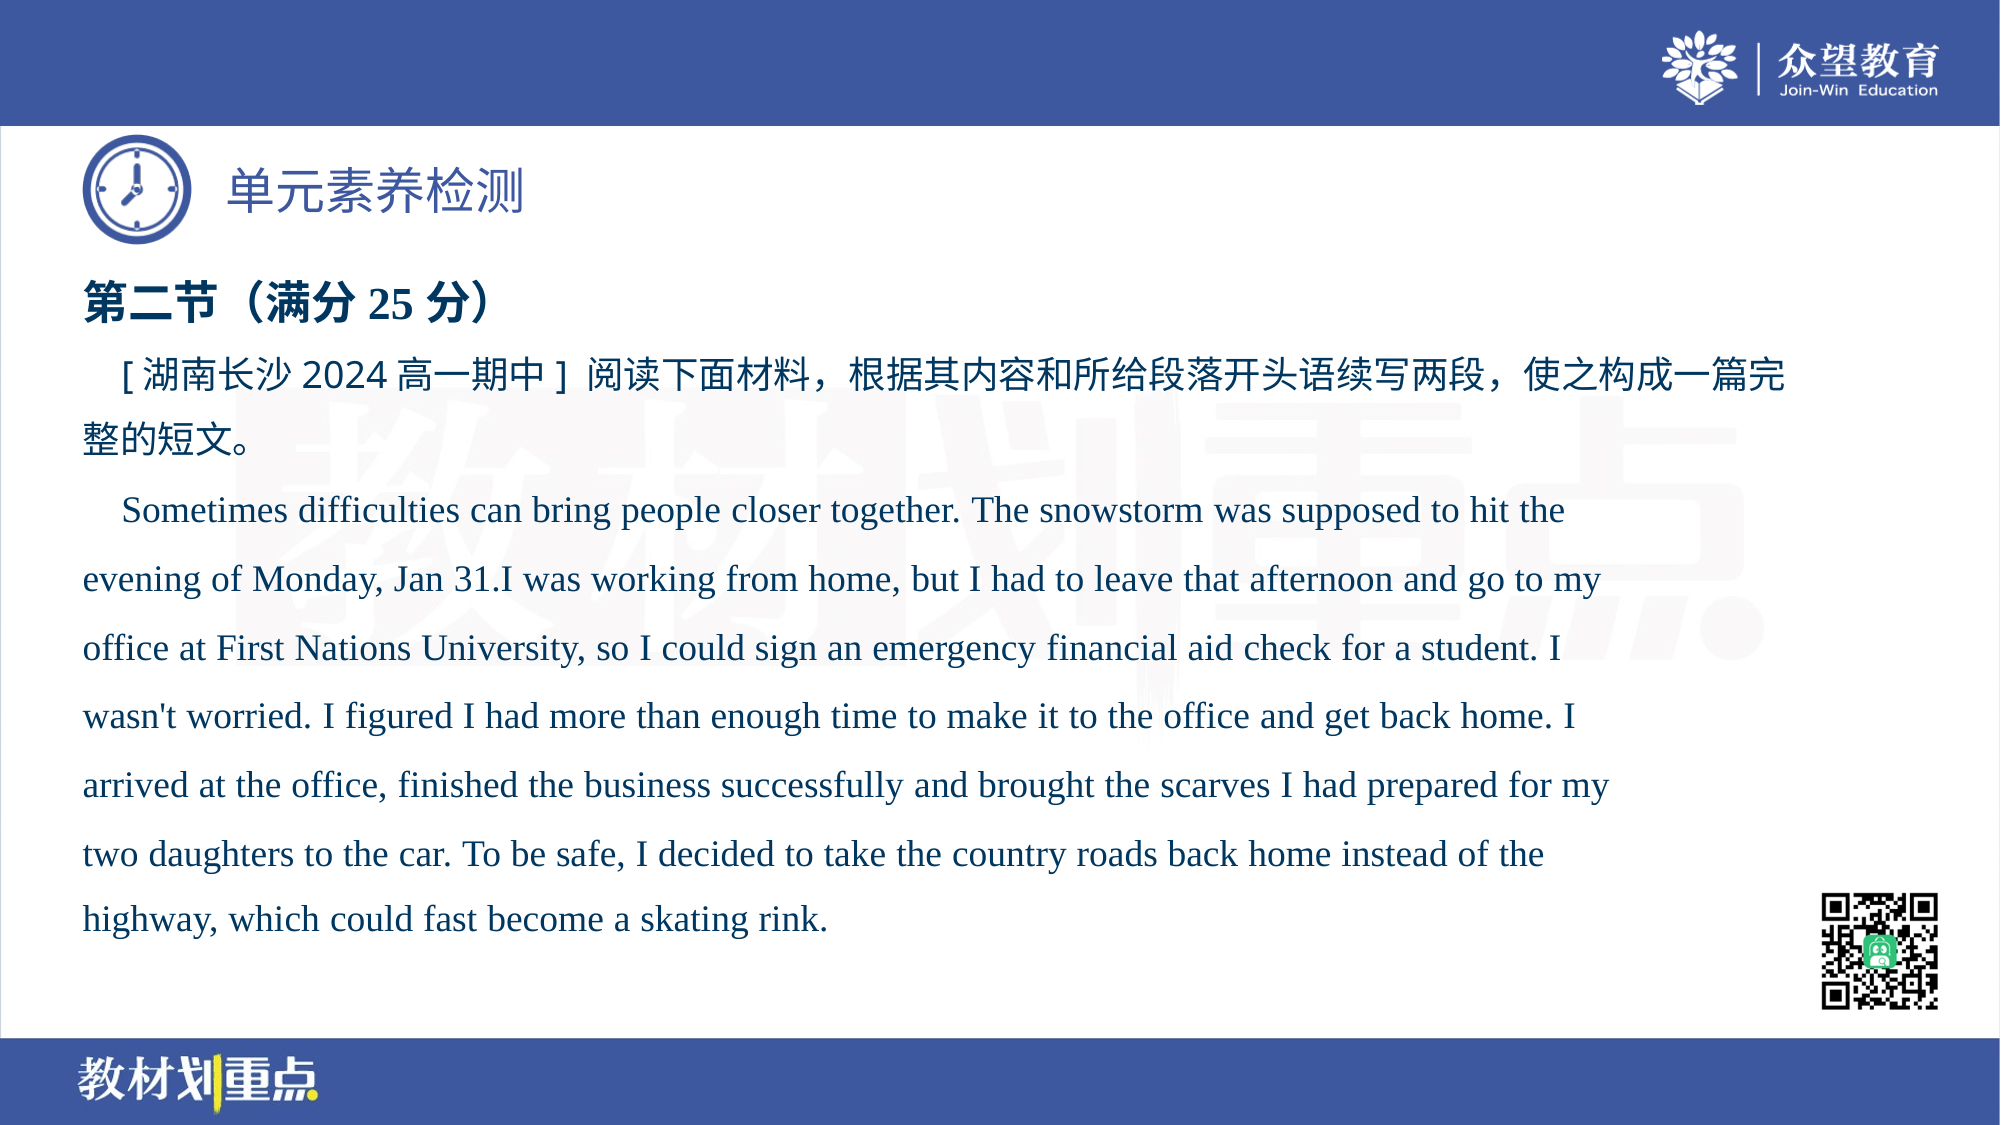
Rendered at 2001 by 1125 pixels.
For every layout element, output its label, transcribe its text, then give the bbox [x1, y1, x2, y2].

text_box Sometimes difficulties can bring people closer together. The snowstorm was supposed to hit the evening of Monday, Jan 31.I was working from home, but I had to leave that afternoon and go to my office at First Nations University, so I could sign an emergency financial aid check for a student. I wasn't worried. I figured I had more than enough time to make it to the office and get back home. I arrived at the office, finished the business successfully and brought the scarves I had prepared for my two daughters to the car. To be safe, I decided to take the country roads back home instead of the highway, which could fast become a skating rink. [82, 461, 1817, 932]
picture [0, 0, 2000, 1125]
text_box [湖南长沙2024高一期中] 阅读下面材料，根据其内容和所给段落开头语续写两段，使之构成一篇完 整的短文。 [82, 327, 1817, 455]
text_box 第二节（满分25分） [82, 247, 1817, 327]
